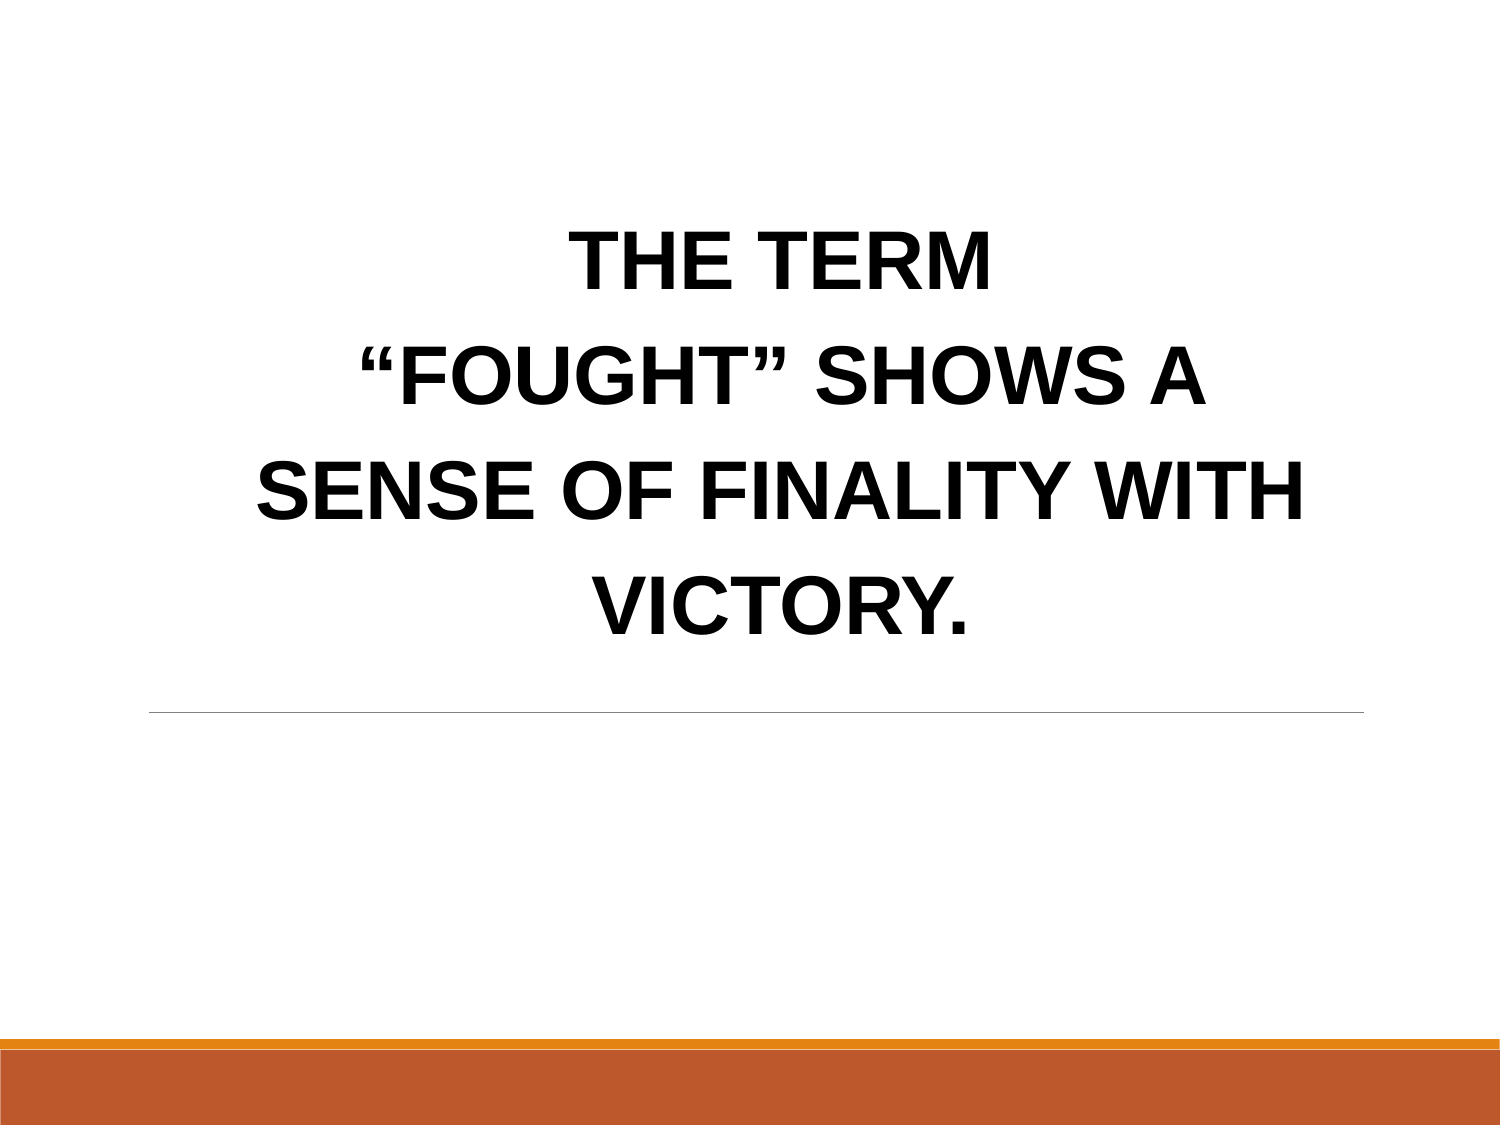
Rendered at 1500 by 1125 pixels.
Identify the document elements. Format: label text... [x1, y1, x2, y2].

text_box THE TERM “FOUGHT” SHOWS A SENSE OF FINALITY WITH VICTORY. [212, 183, 1350, 659]
